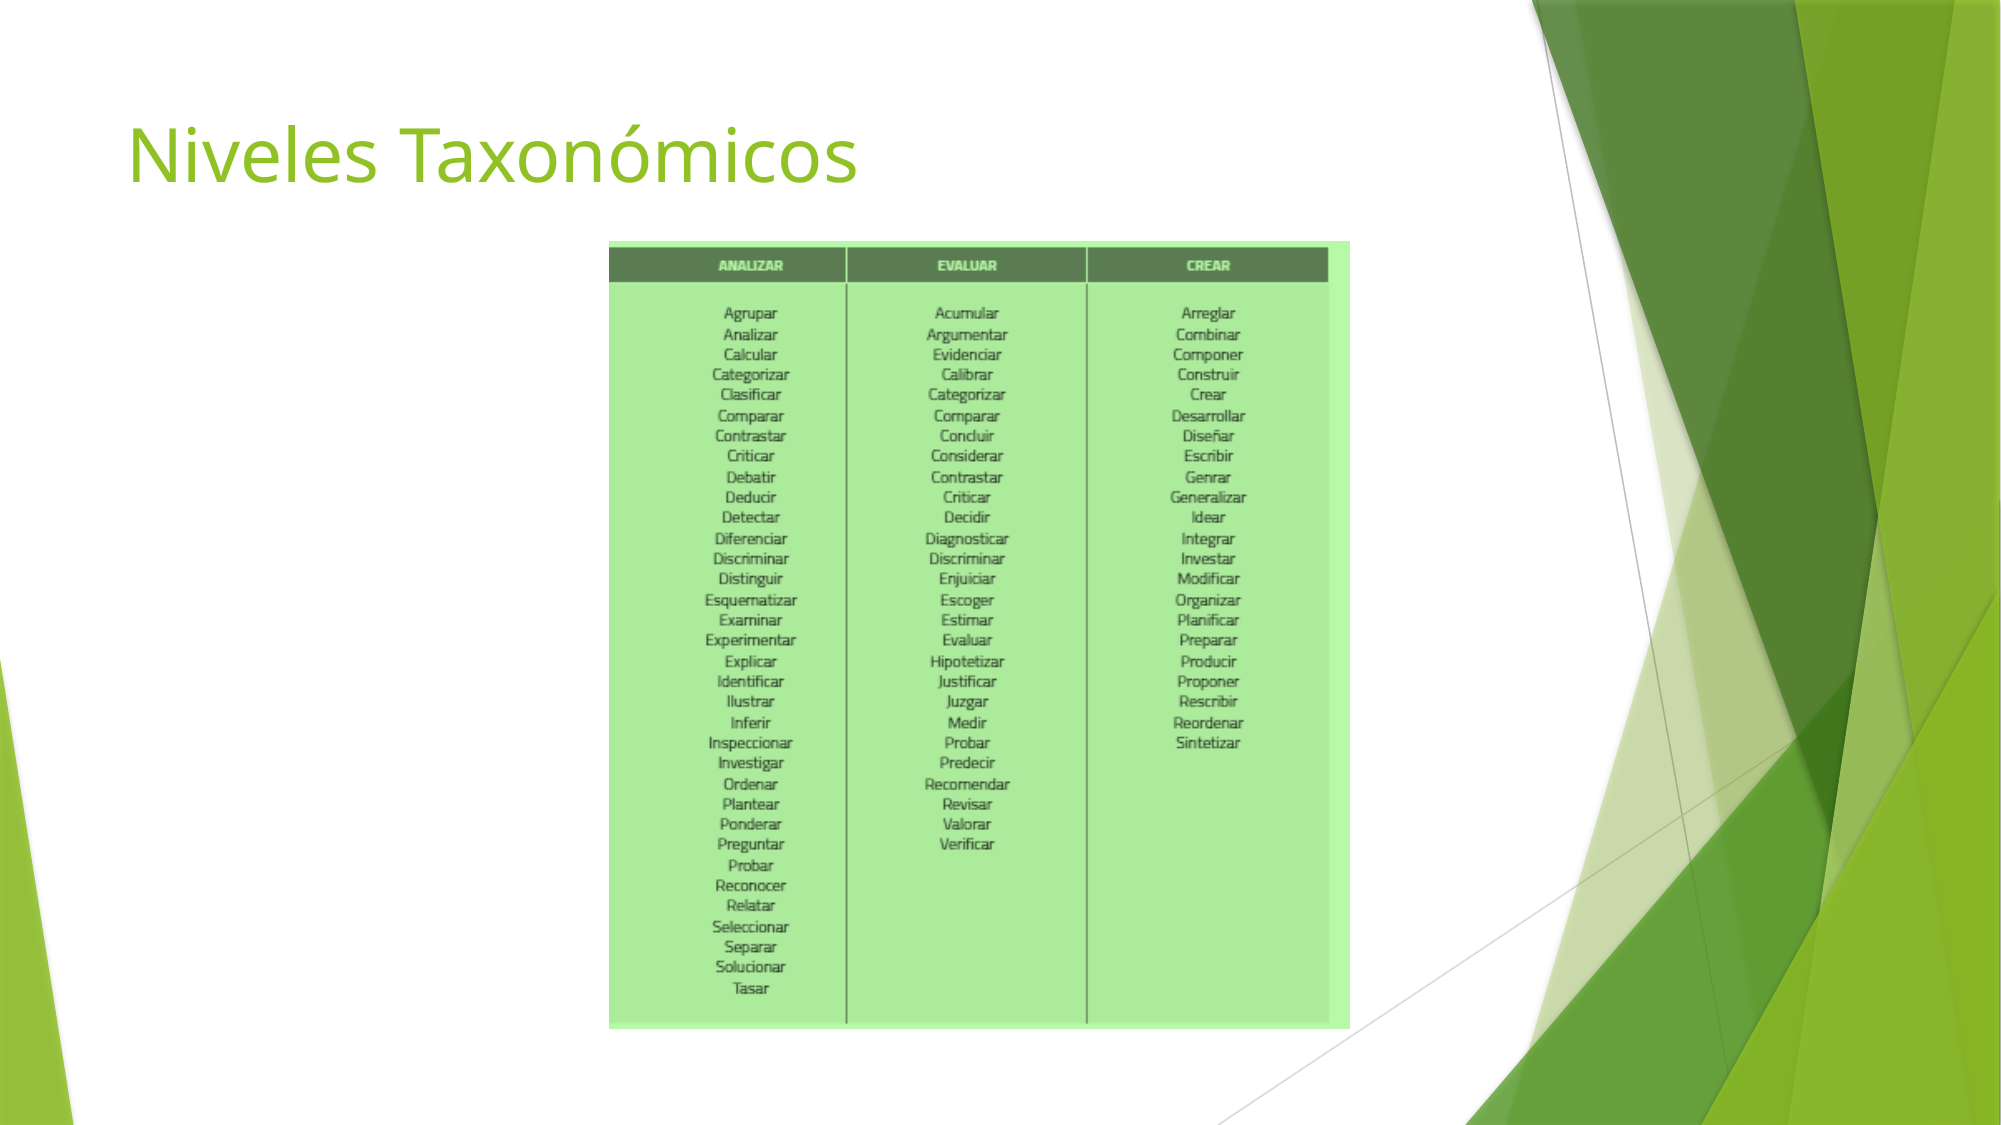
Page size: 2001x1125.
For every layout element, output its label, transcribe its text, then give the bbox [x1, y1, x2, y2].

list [608, 240, 1351, 1029]
title Niveles Taxonómicos [111, 99, 1522, 317]
